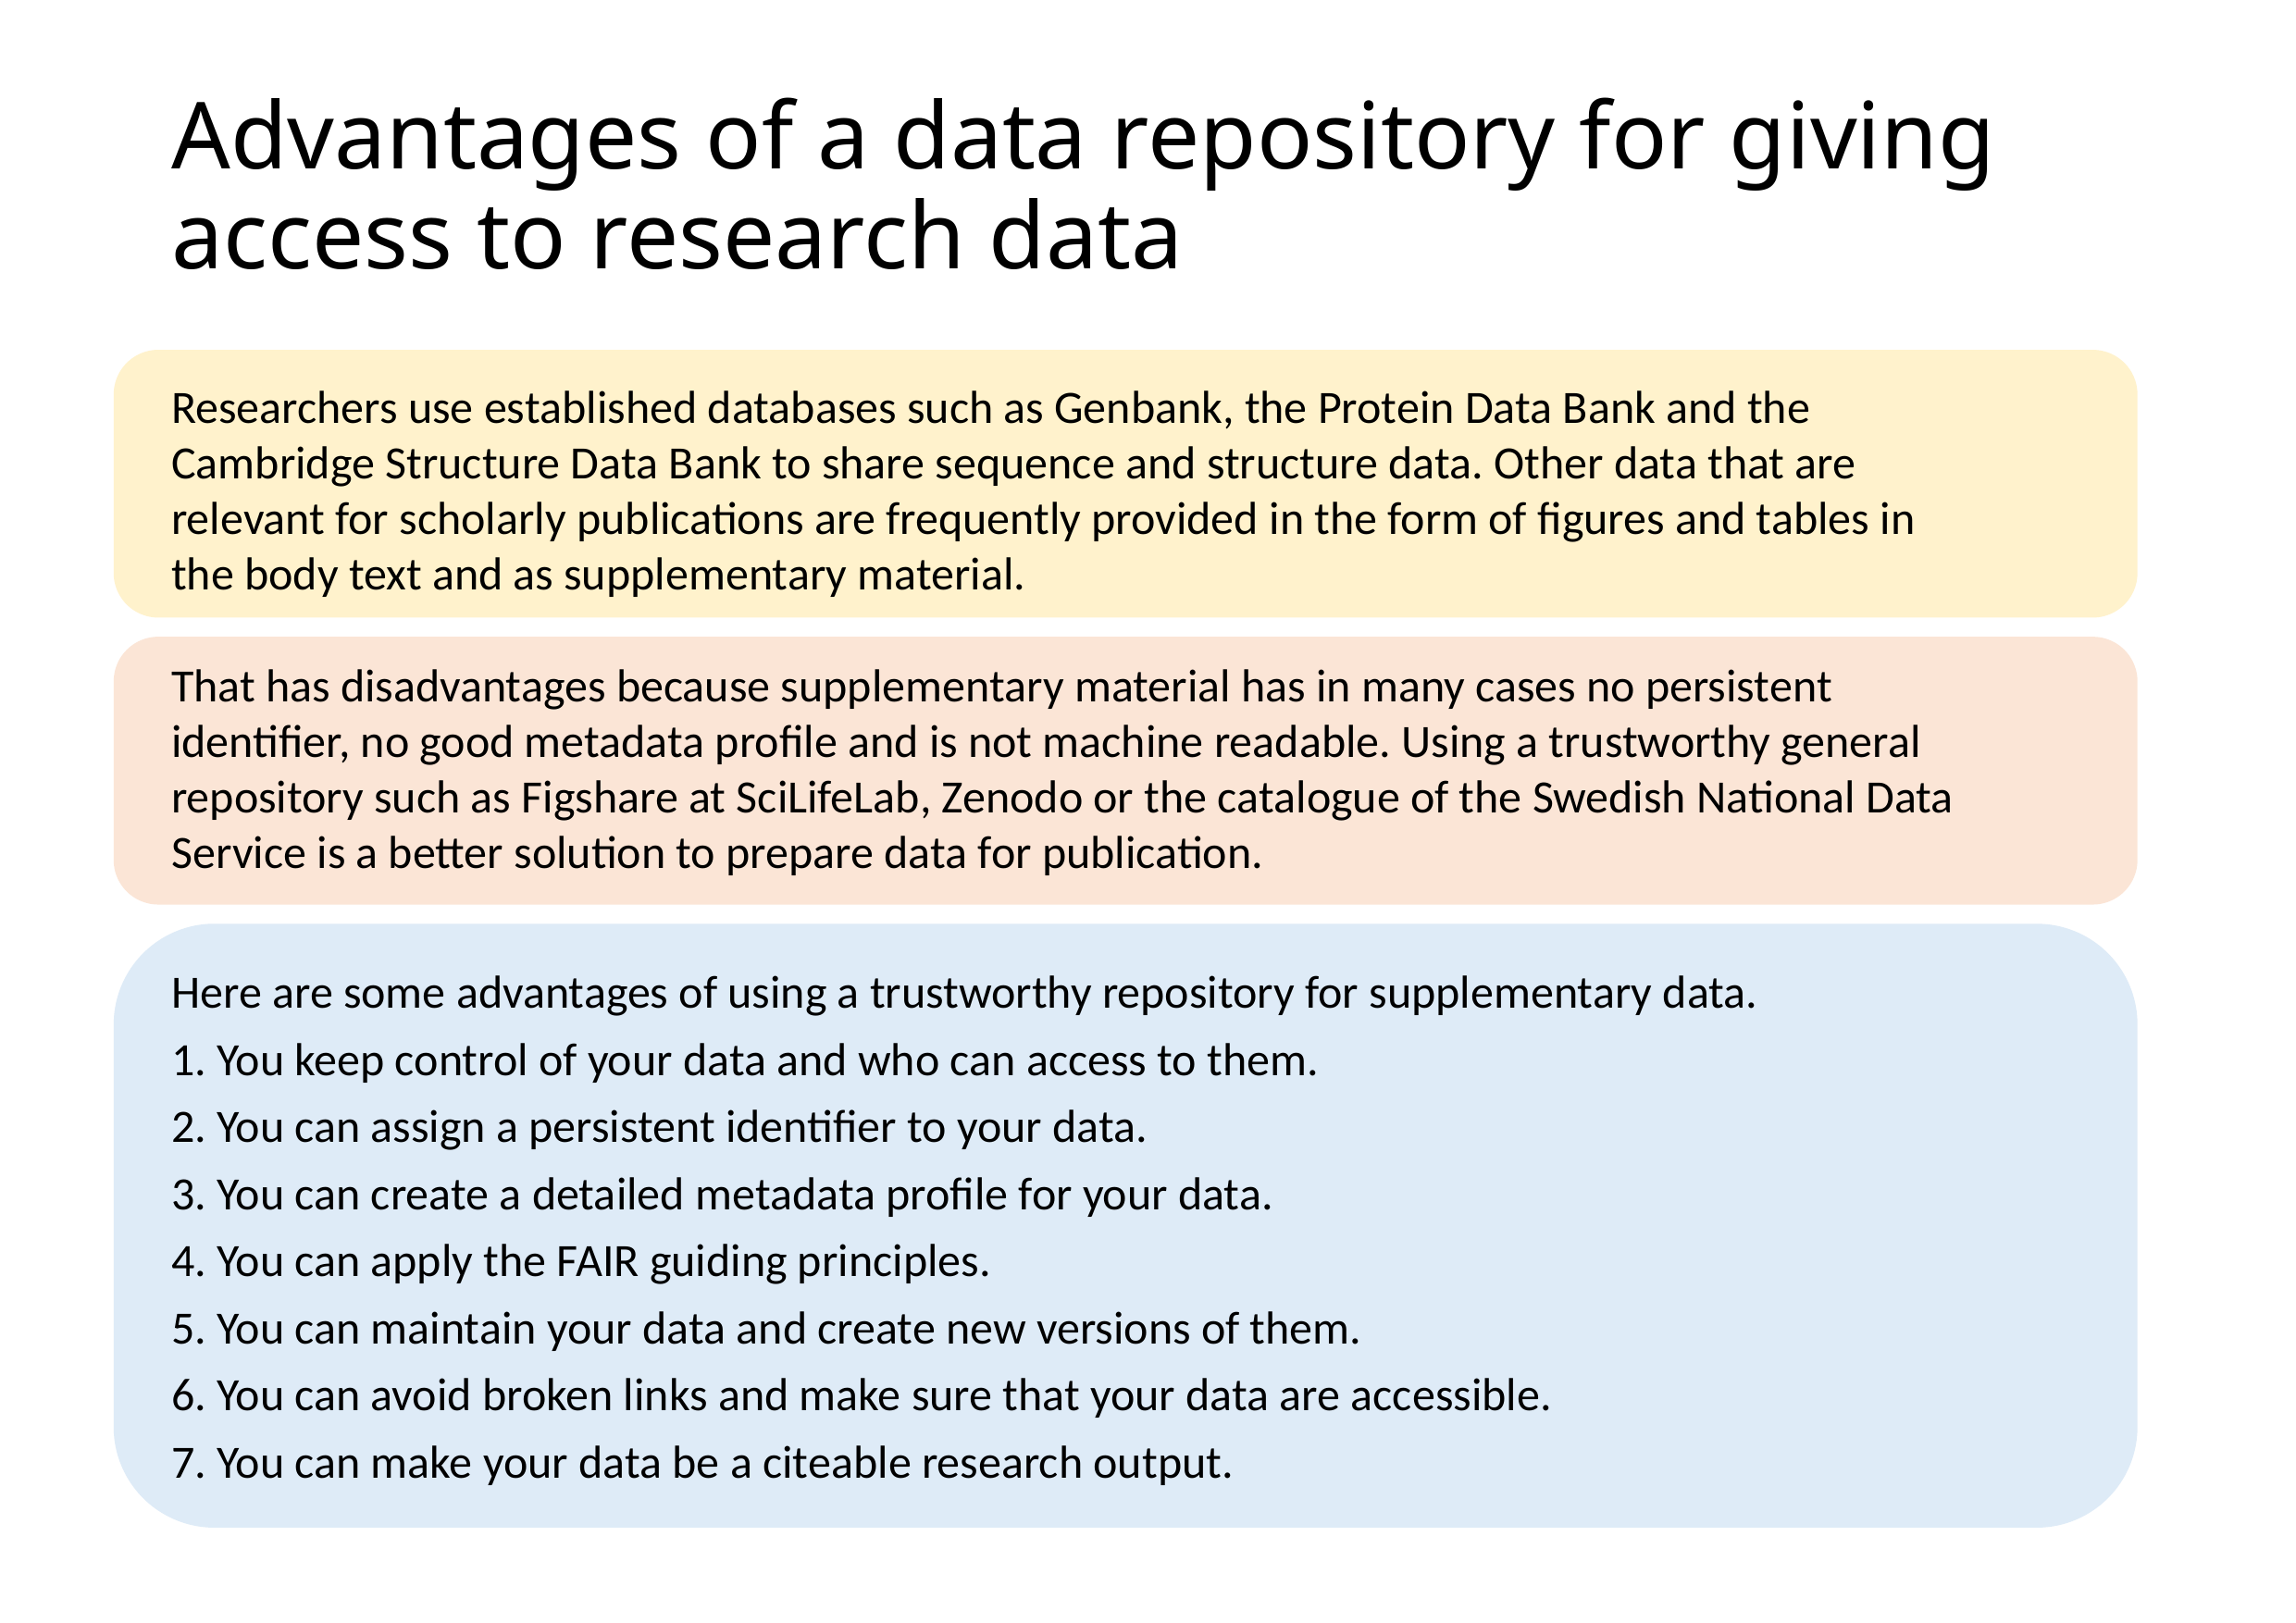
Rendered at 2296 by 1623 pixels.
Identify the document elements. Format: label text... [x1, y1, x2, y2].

text_box Here are some advantages of using a trustworthy repository for supplementary data. 1. You keep control of your data and who can access to them. 2. You can assign a persistent identifier to your data. 3. You can create a detailed metadata profile for your data. 4. You can apply the FAIR guiding principles. 5. You can maintain your data and create new versions of them. 6. You can avoid broken links and make sure that your data are accessible. 7. You can make your data be a citeable research output. [157, 955, 1989, 1494]
text_box That has disadvantages because supplementary material has in many cases no persistent identifier, no good metadata profile and is not machine readable. Using a trustworthy general repository such as Figshare at SciLifeLab, Zenodo or the catalogue of the Swedish National Data Service is a better solution to prepare data for publication. [157, 649, 1989, 886]
text_box [112, 636, 2139, 906]
title Advantages of a data repository for giving access to research data [157, 31, 2138, 346]
text_box [112, 923, 2139, 1529]
text_box [112, 348, 2139, 619]
text_box Researchers use established databases such as Genbank, the Protein Data Bank and the Cambridge Structure Data Bank to share sequence and structure data. Other data that are relevant for scholarly publications are frequently provided in the form of figures and tables in the body text and as supplementary material. [157, 369, 1989, 606]
